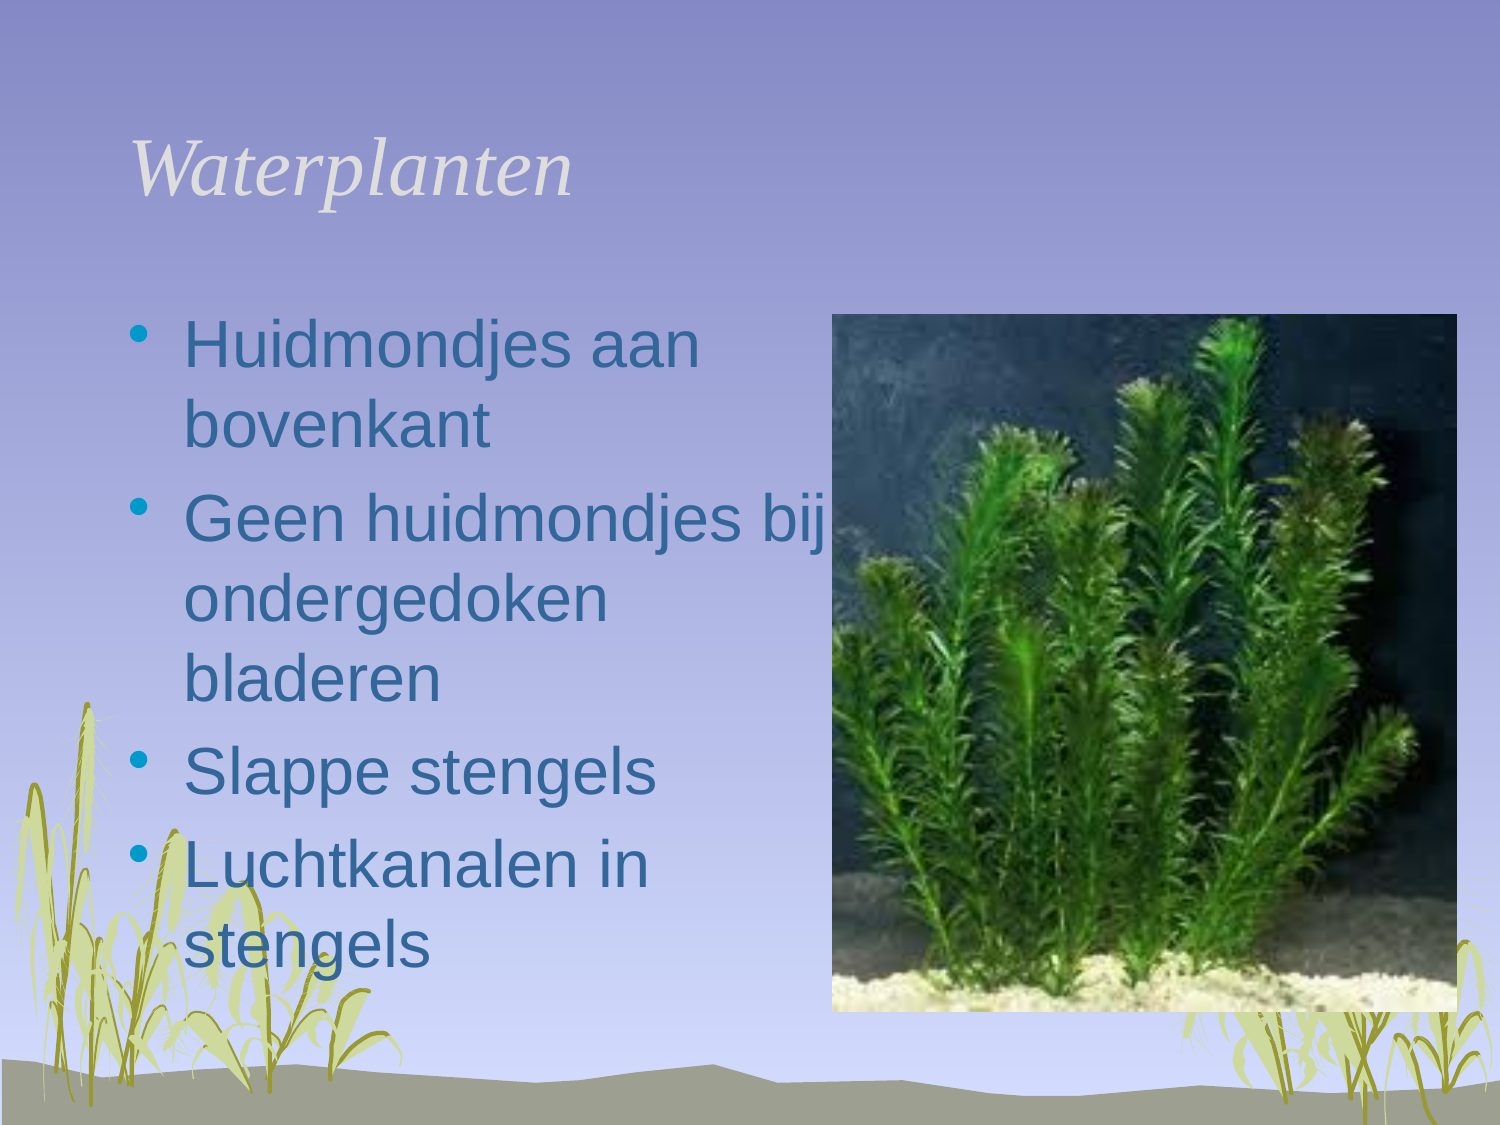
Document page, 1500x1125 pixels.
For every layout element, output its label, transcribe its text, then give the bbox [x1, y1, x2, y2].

picture [832, 314, 1457, 1012]
list Huidmondjes aan bovenkant Geen huidmondjes bij ondergedoken bladeren Slappe stengels Luchtkanalen in stengels [112, 293, 892, 1033]
title Waterplanten [112, 68, 1388, 257]
